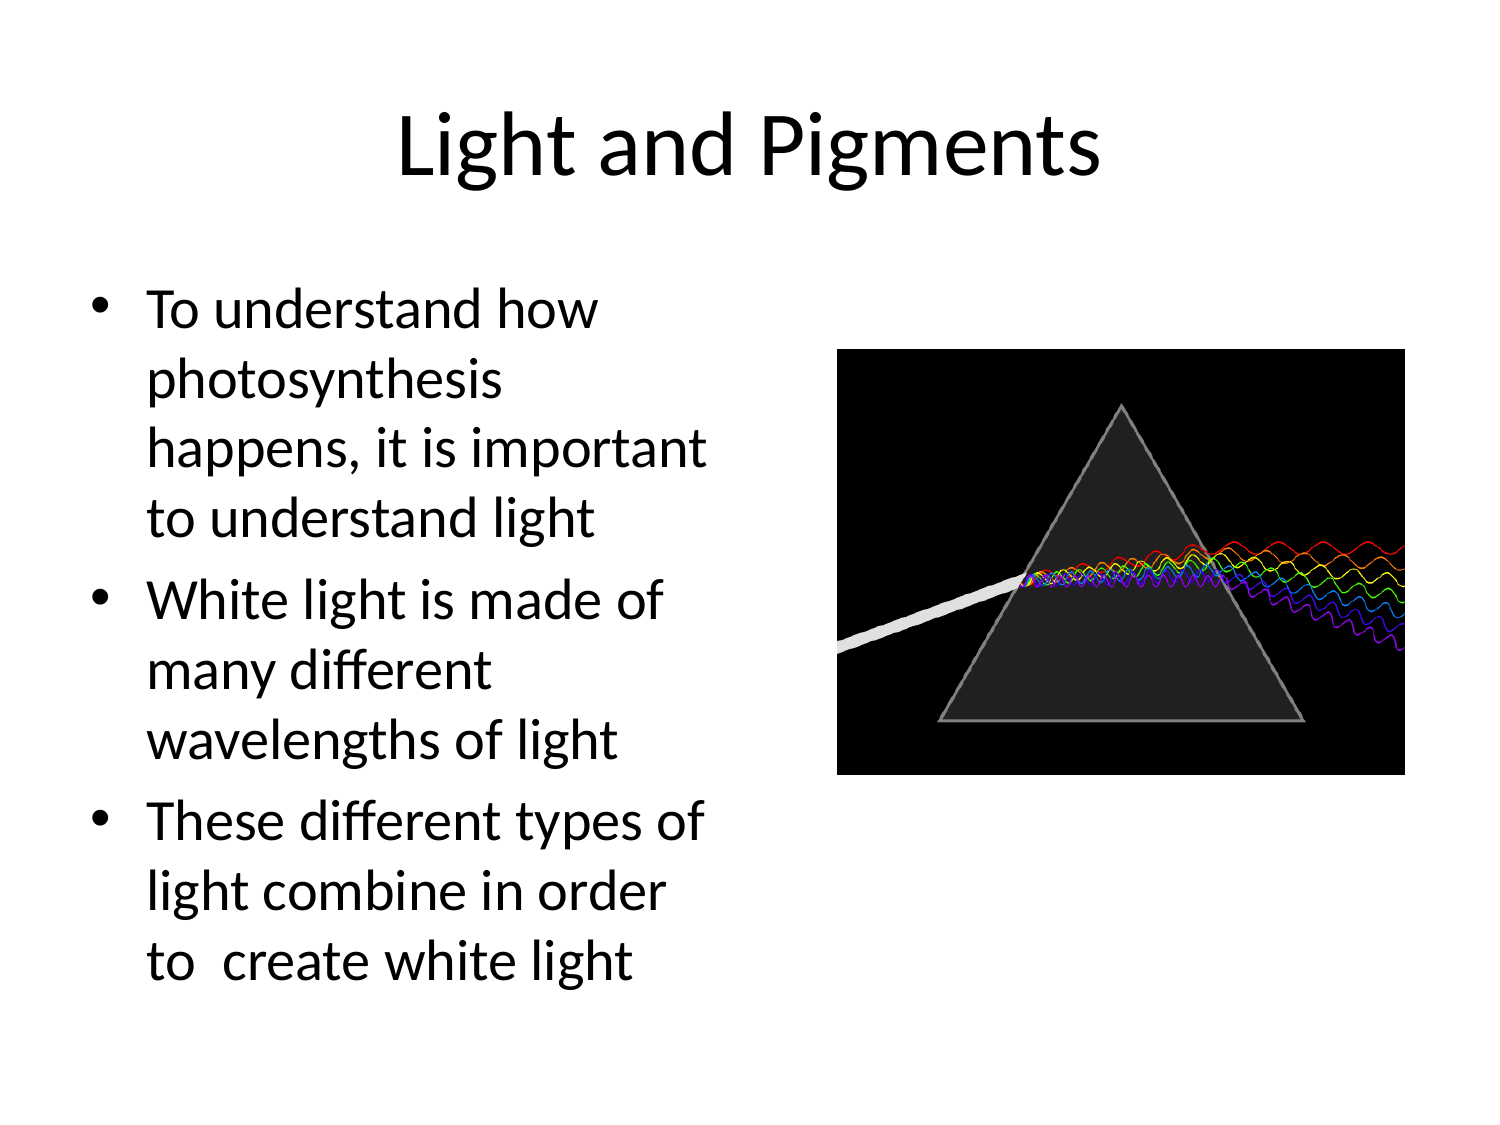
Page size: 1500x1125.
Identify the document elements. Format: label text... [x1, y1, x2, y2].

picture [837, 349, 1405, 776]
title Light and Pigments [75, 45, 1425, 233]
list To understand how photosynthesis happens, it is important to understand light White light is made of many different wavelengths of light These different types of light combine in order to create white light [75, 262, 738, 1075]
